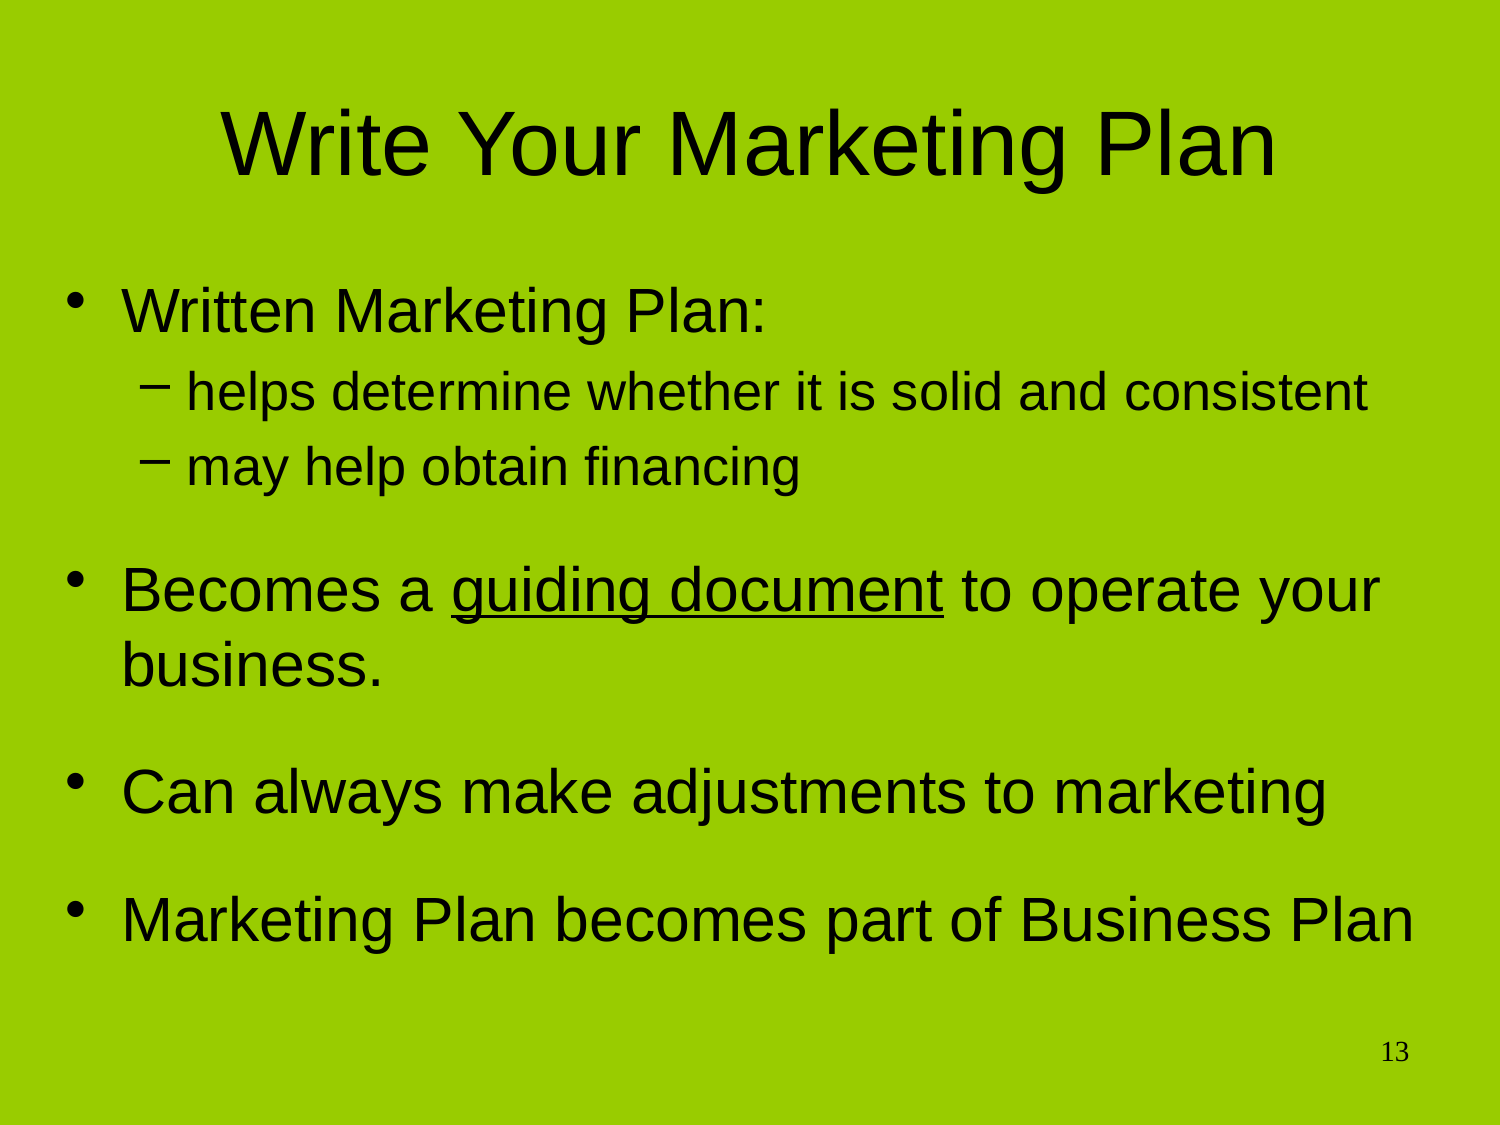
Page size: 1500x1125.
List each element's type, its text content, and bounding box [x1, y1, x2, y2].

slide_number 13 [1074, 1026, 1426, 1103]
title Write Your Marketing Plan [74, 44, 1426, 233]
list Written Marketing Plan: helps determine whether it is solid and consistent may help obtain financing Becomes a guiding document to operate your business. Can always make adjustments to marketing Marketing Plan becomes part of Business Plan [49, 262, 1463, 1026]
